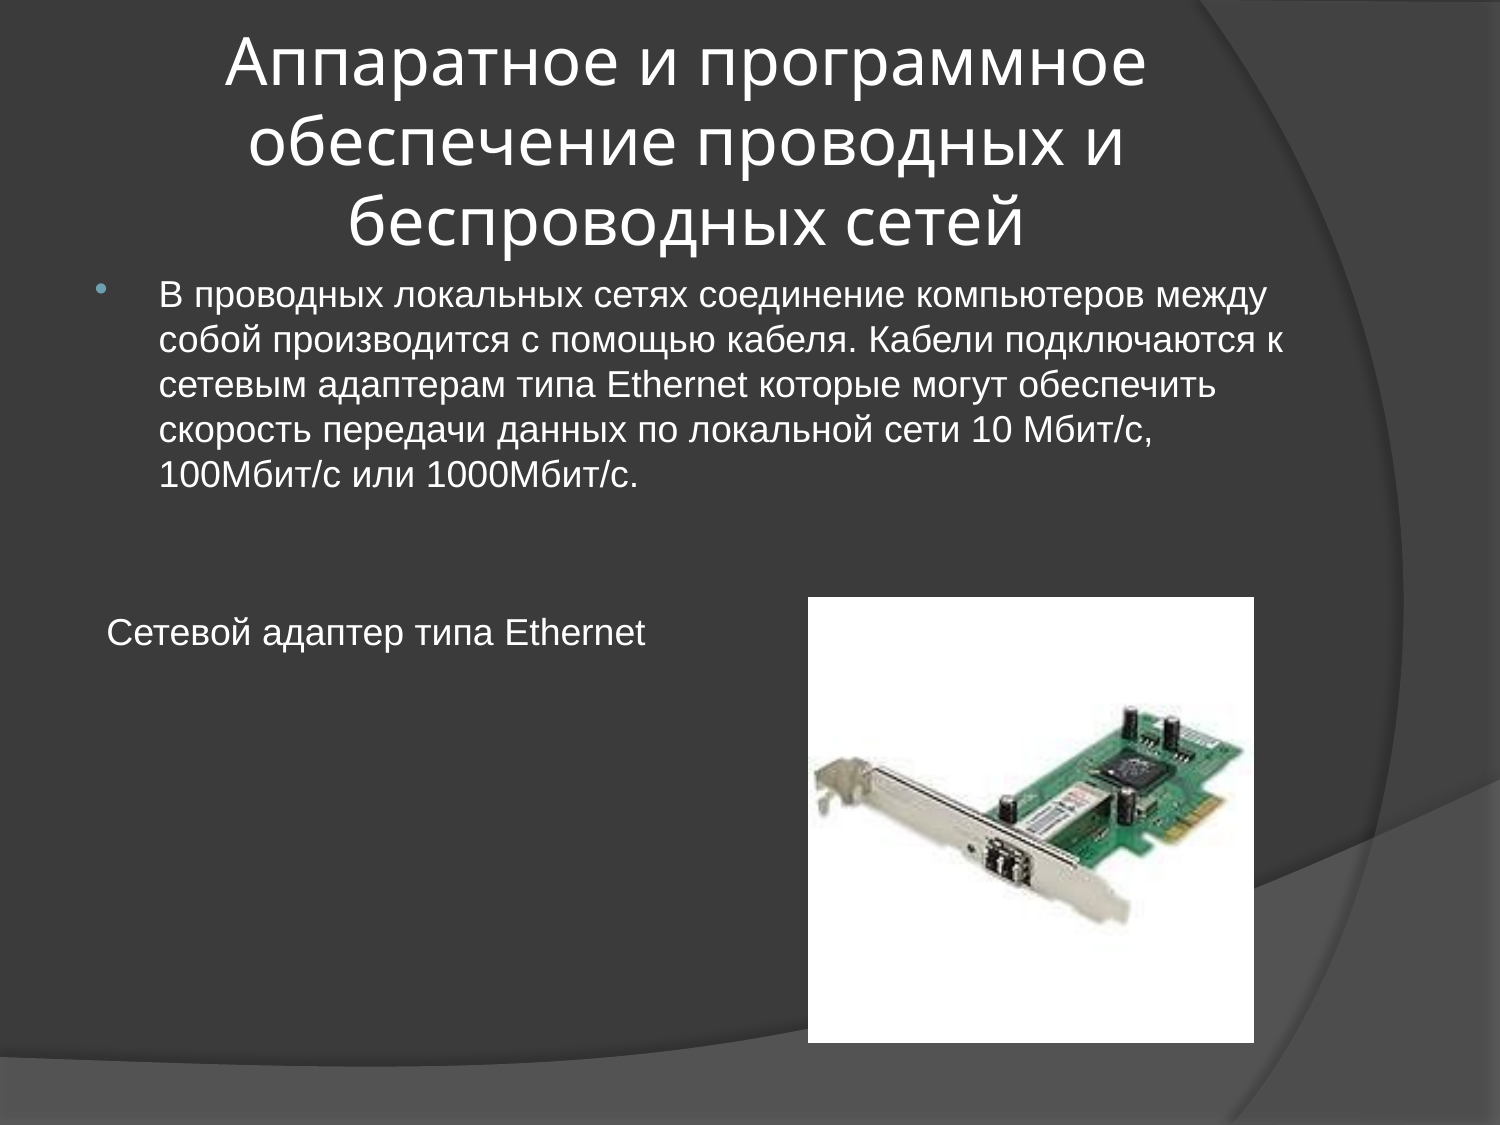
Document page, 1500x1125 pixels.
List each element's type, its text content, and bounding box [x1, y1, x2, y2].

picture [808, 597, 1255, 1044]
list В проводных локальных сетях соединение компьютеров между собой производится с помощью кабеля. Кабели подключаются к сетевым адаптерам типа Ethernet которые могут обеспечить скорость передачи данных по локальной сети 10 Мбит/с, 100Мбит/с или 1000Мбит/с. Сетевой адаптер типа Ethernet [74, 262, 1301, 1006]
title Аппаратное и программное обеспечение проводных и беспроводных сетей [74, 44, 1301, 233]
